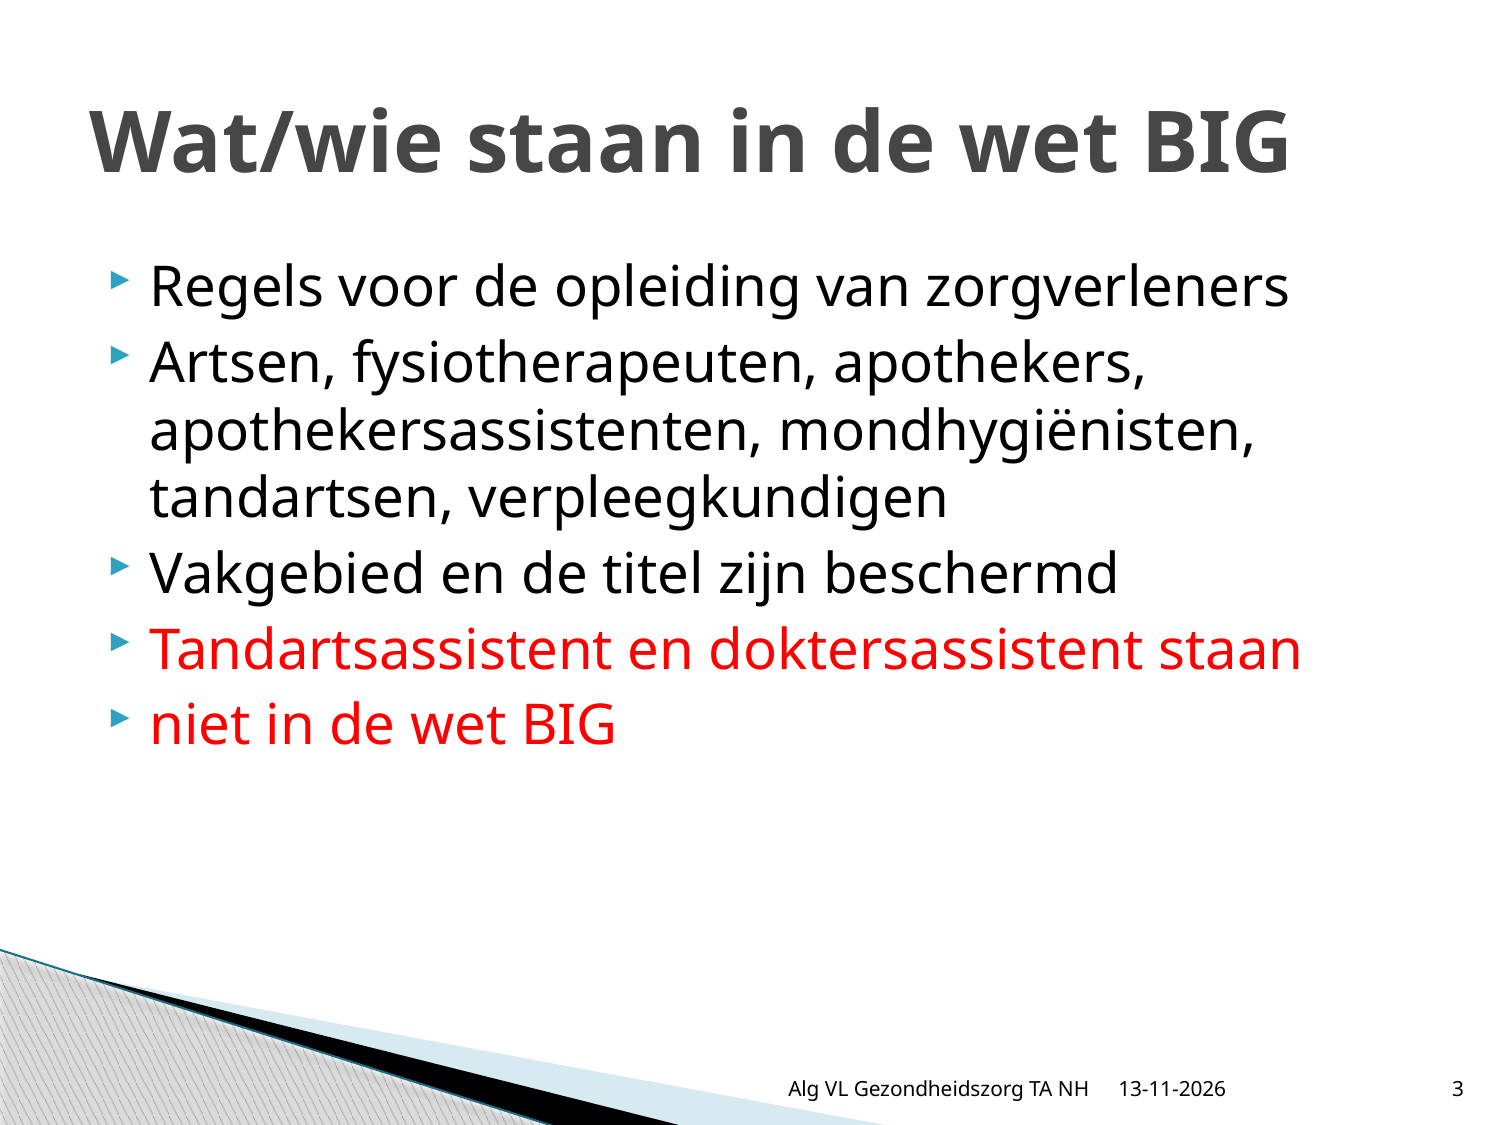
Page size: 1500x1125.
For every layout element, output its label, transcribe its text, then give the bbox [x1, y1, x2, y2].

footer Alg VL Gezondheidszorg TA NH [718, 1051, 1105, 1112]
slide_number 3 [1418, 1051, 1479, 1112]
list Regels voor de opleiding van zorgverleners Artsen, fysiotherapeuten, apothekers, apothekersassistenten, mondhygiënisten, tandartsen, verpleegkundigen Vakgebied en de titel zijn beschermd Tandartsassistent en doktersassistent staan niet in de wet BIG [75, 243, 1425, 986]
title Wat/wie staan in de wet BIG [75, 45, 1425, 233]
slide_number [1105, 1051, 1418, 1112]
